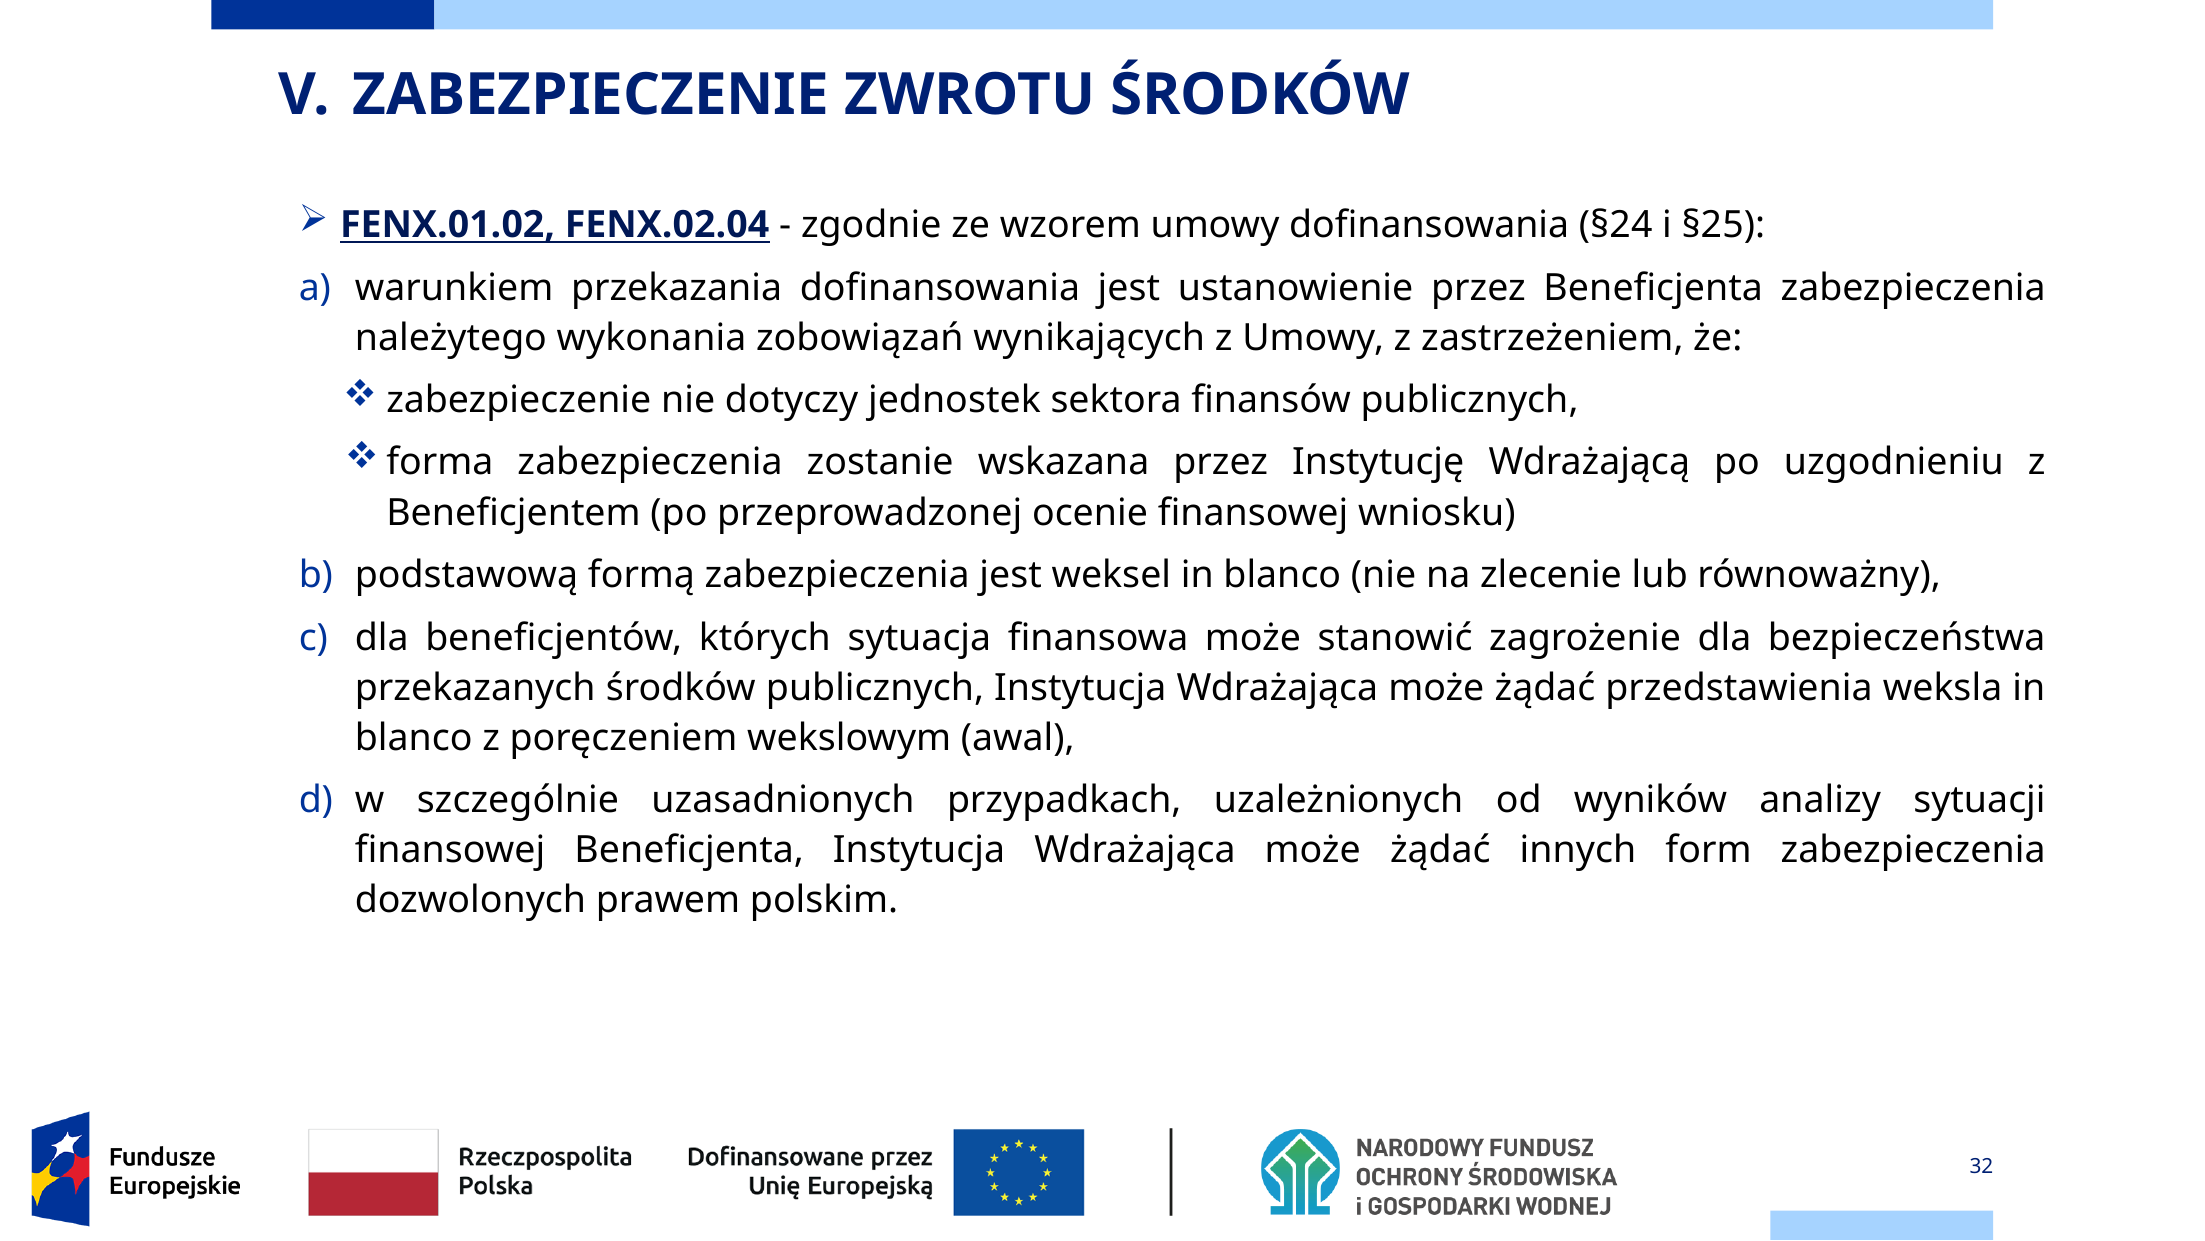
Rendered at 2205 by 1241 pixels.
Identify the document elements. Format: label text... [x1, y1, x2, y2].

picture [0, 1080, 1652, 1241]
title V. ZABEZPIECZENIE ZWROTU ŚRODKÓW [279, 50, 1744, 146]
slide_number 32 [1770, 1151, 1993, 1182]
list FENX.01.02, FENX.02.04 - zgodnie ze wzorem umowy dofinansowania (§24 i §25): warunkiem przekazania dofinansowania jest ustanowienie przez Beneficjenta zabezpieczenia należytego wykonania zobowiązań wynikających z Umowy, z zastrzeżeniem, że: zabezpieczenie nie dotyczy jednostek sektora finansów publicznych, forma zabezpieczenia zostanie wskazana przez Instytucję Wdrażającą po uzgodnieniu z Beneficjentem (po przeprowadzonej ocenie finansowej wniosku) podstawową formą zabezpieczenia jest weksel in blanco (nie na zlecenie lub równoważny), dla beneficjentów, których sytuacja finansowa może stanowić zagrożenie dla bezpieczeństwa przekazanych środków publicznych, Instytucja Wdrażająca może żądać przedstawienia weksla in blanco z poręczeniem wekslowym (awal), w szczególnie uzasadnionych przypadkach, uzależnionych od wyników analizy sytuacji finansowej Beneficjenta, Instytucja Wdrażająca może żądać innych form zabezpieczenia dozwolonych prawem polskim. [298, 194, 2048, 1046]
